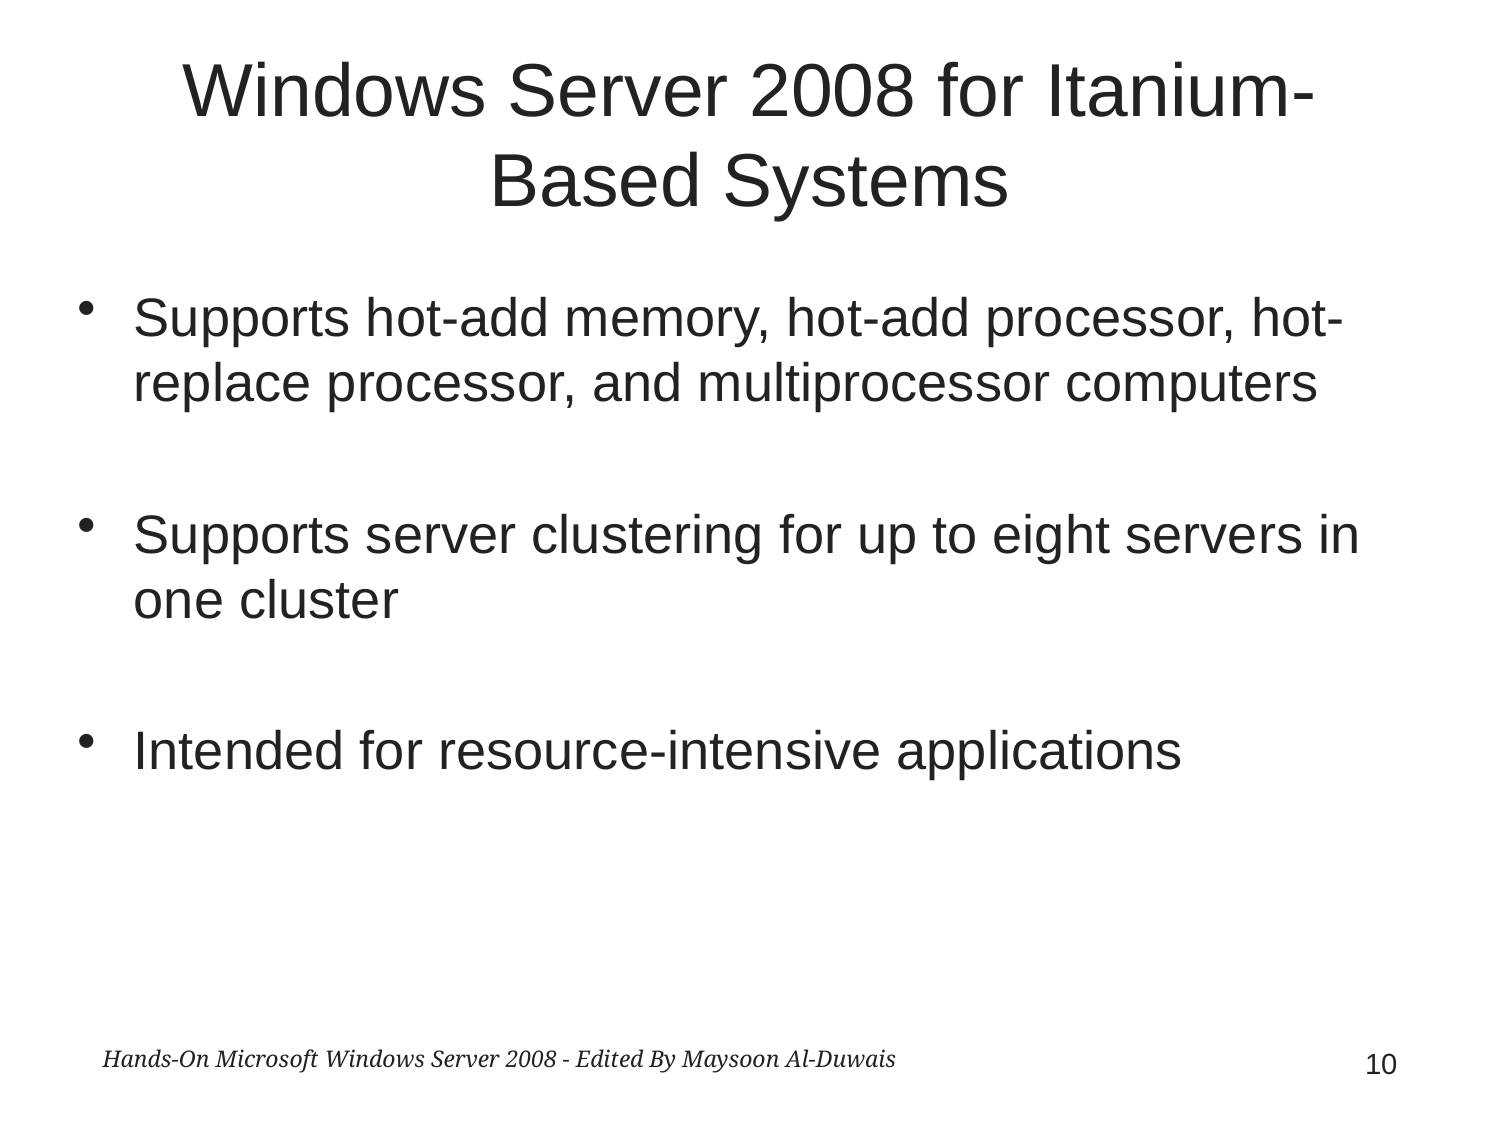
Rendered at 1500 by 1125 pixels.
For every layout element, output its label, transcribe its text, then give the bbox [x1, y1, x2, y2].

list Supports hot-add memory, hot-add processor, hot-replace processor, and multiprocessor computers Supports server clustering for up to eight servers in one cluster Intended for resource-intensive applications [62, 274, 1413, 1026]
slide_number 10 [1074, 1037, 1413, 1101]
title Windows Server 2008 for Itanium-Based Systems [87, 37, 1413, 226]
footer Hands-On Microsoft Windows Server 2008 - Edited By Maysoon Al-Duwais [87, 1037, 1051, 1101]
